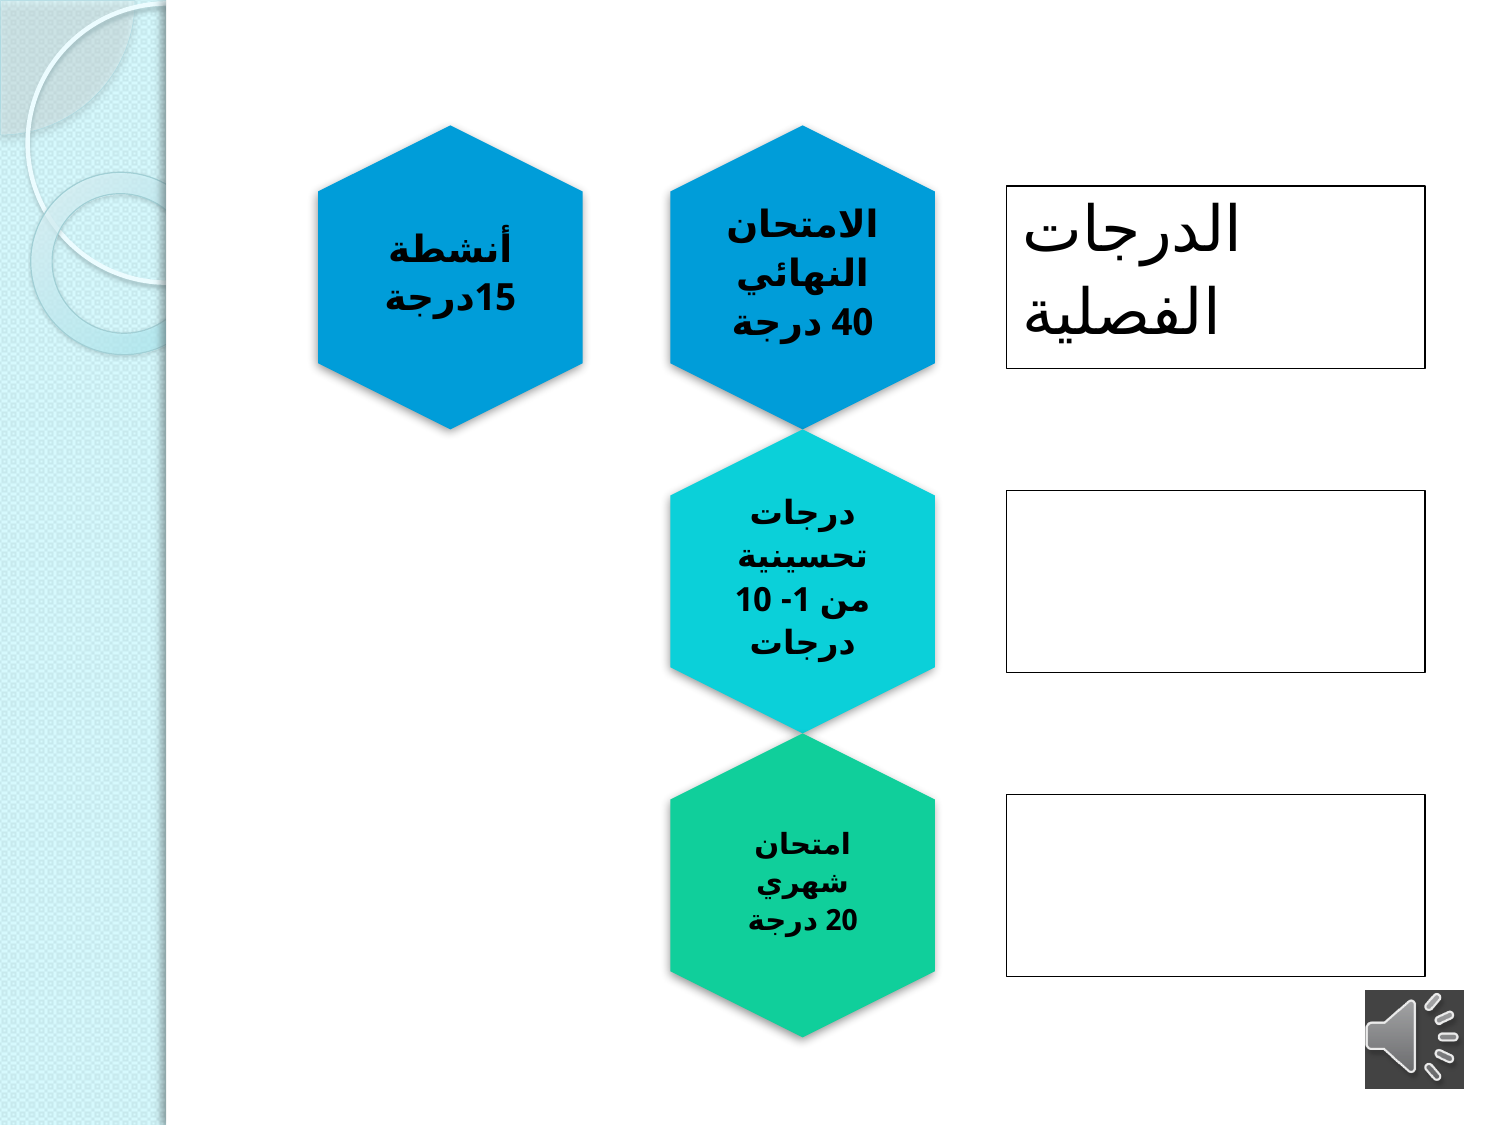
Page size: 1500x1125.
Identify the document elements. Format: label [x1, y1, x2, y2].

list [74, 125, 1426, 1038]
text_box [1364, 989, 1465, 1090]
